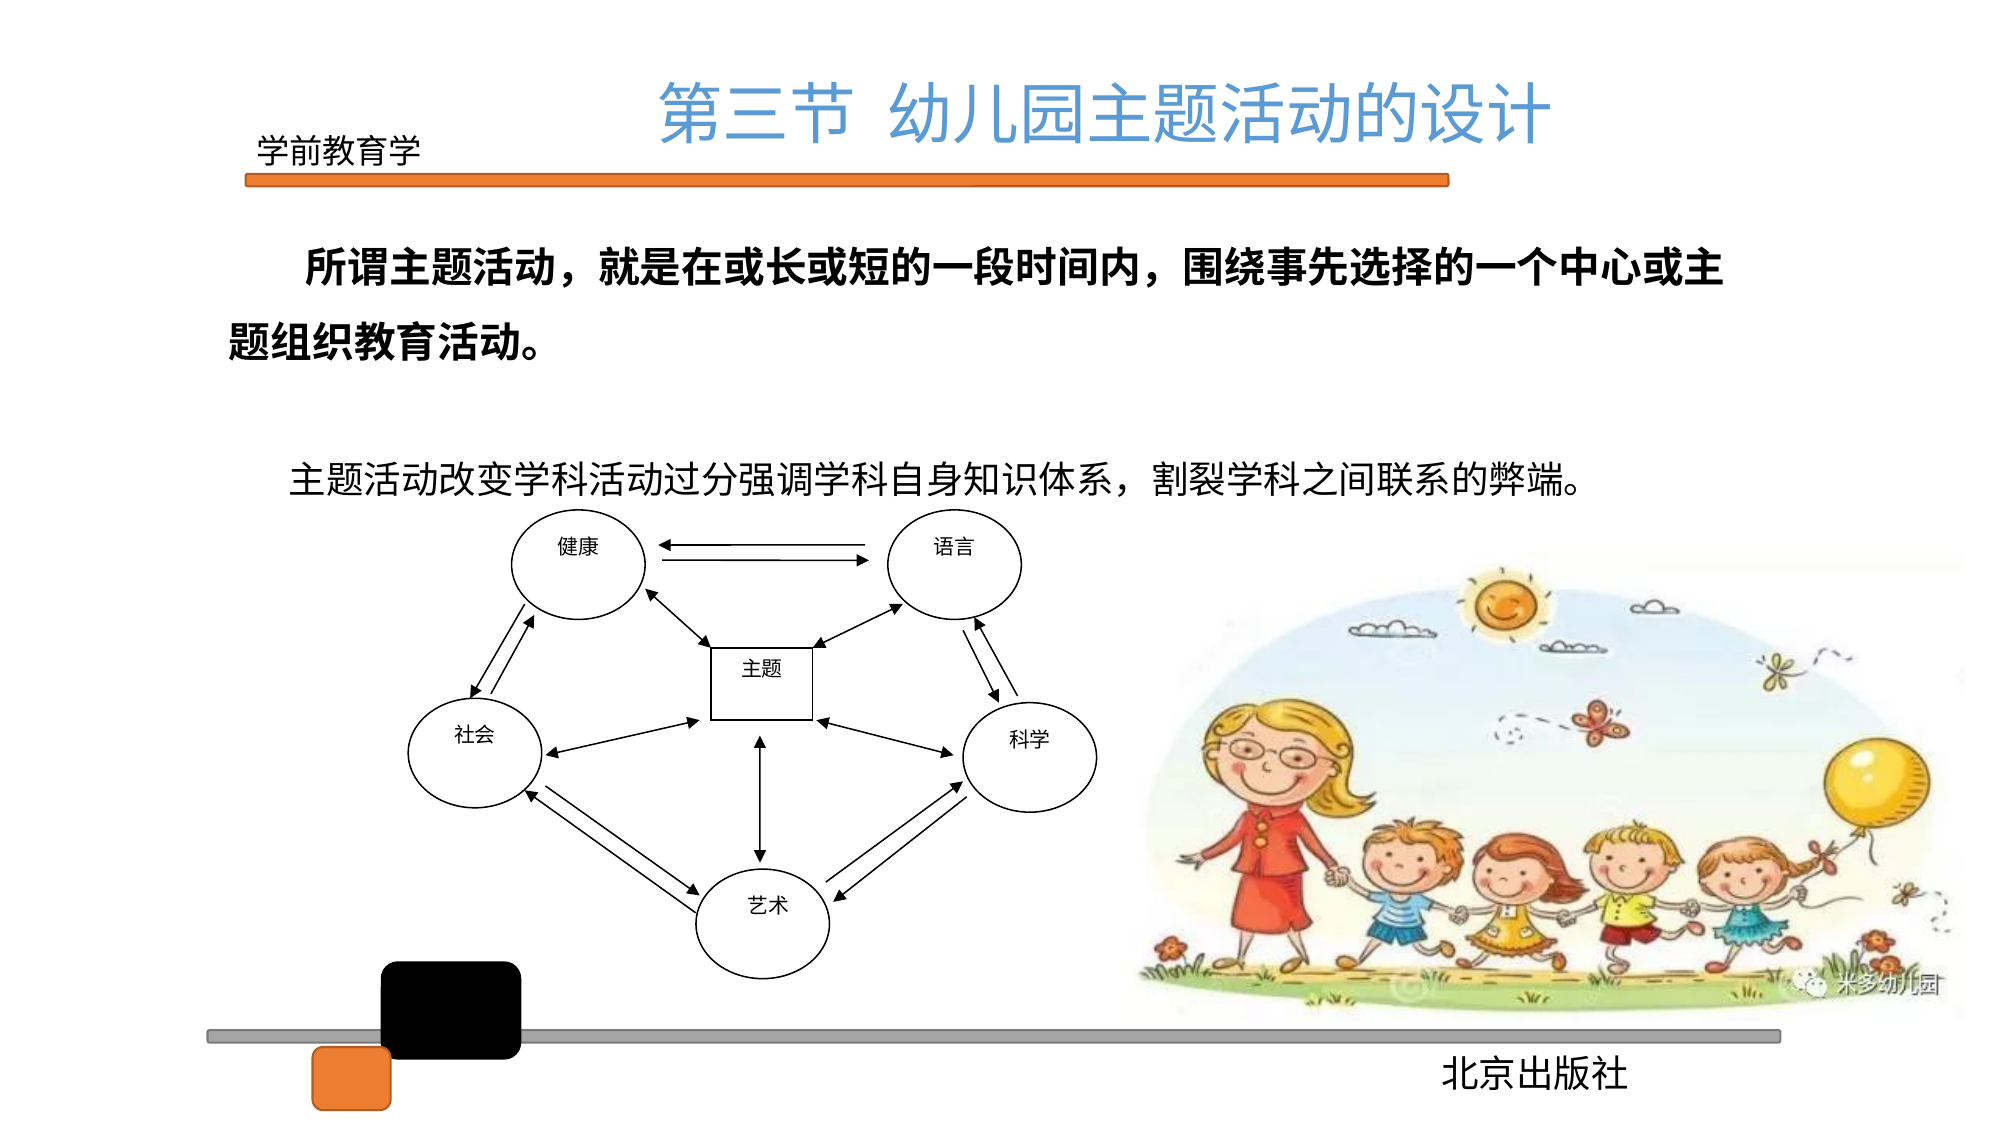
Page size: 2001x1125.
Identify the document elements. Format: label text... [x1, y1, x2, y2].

text_box [273, 466, 2000, 541]
picture [1122, 552, 1965, 1022]
text_box 第三节 幼儿园主题活动的设计 [641, 64, 1569, 160]
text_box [408, 509, 1097, 979]
text_box 所谓主题活动，就是在或长或短的一段时间内，围绕事先选择的一个中心或主题组织教育活动。 主题活动改变学科活动过分强调学科自身知识体系，割裂学科之间联系的弊端。 [214, 208, 1771, 509]
